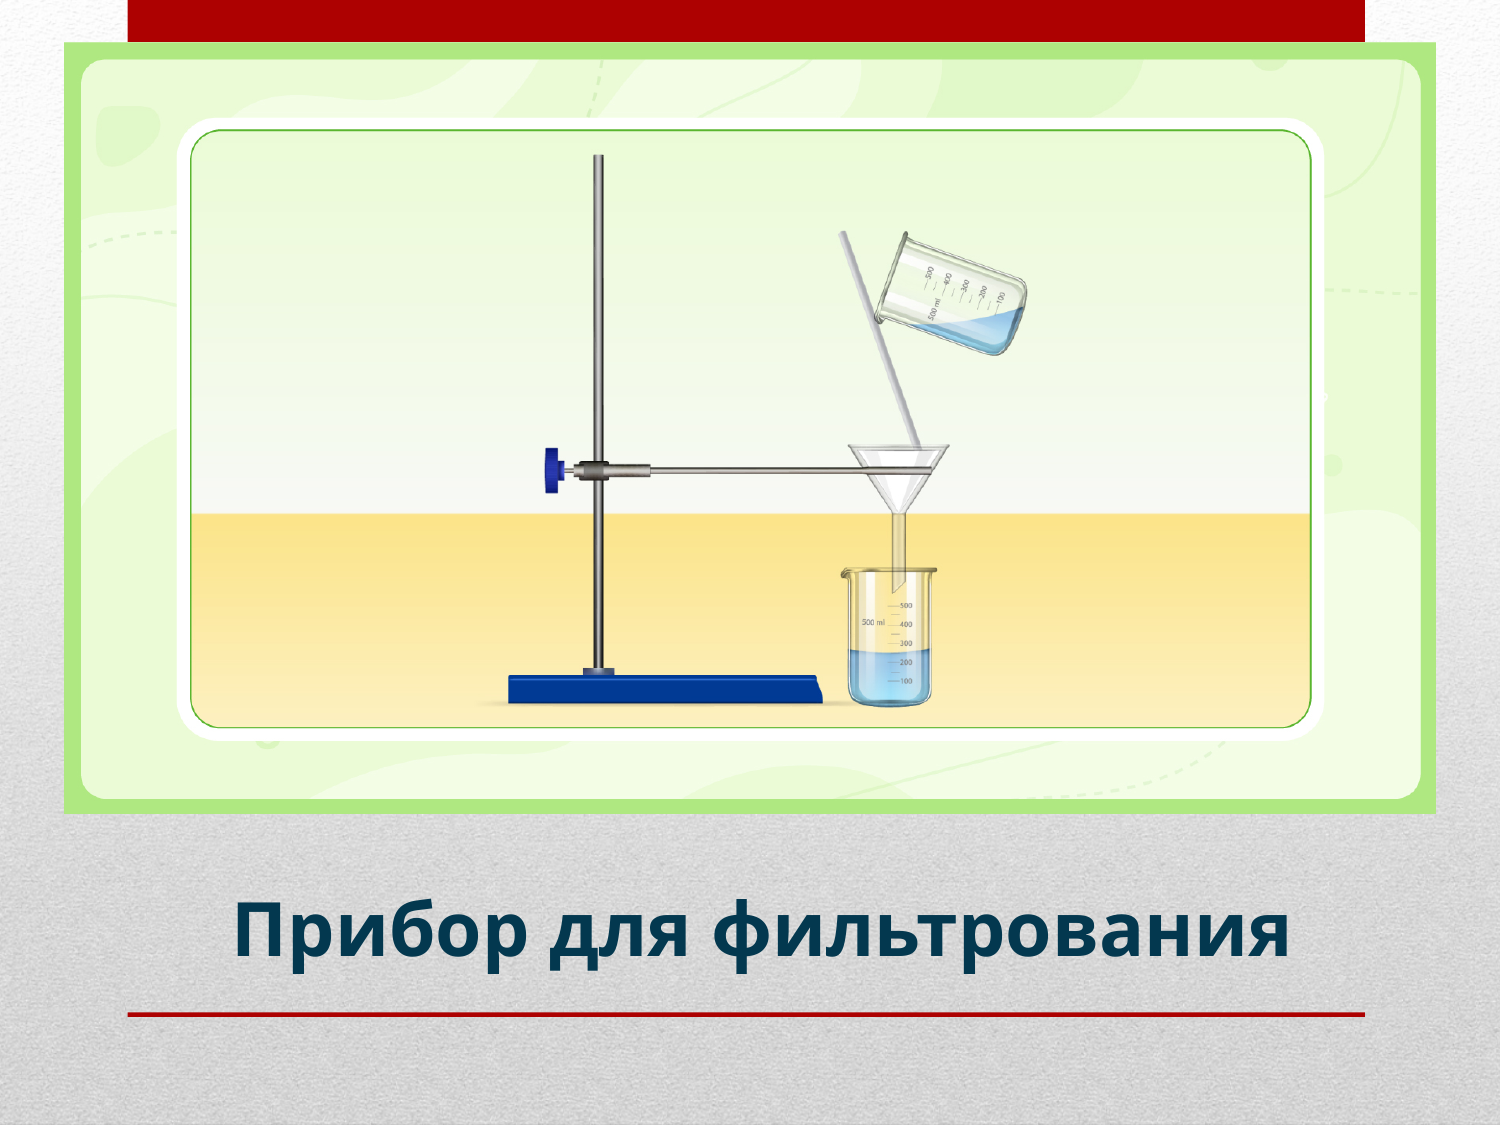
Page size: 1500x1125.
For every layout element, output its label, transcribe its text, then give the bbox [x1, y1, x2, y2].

title Прибор для фильтрования [206, 824, 1320, 979]
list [64, 41, 1436, 815]
